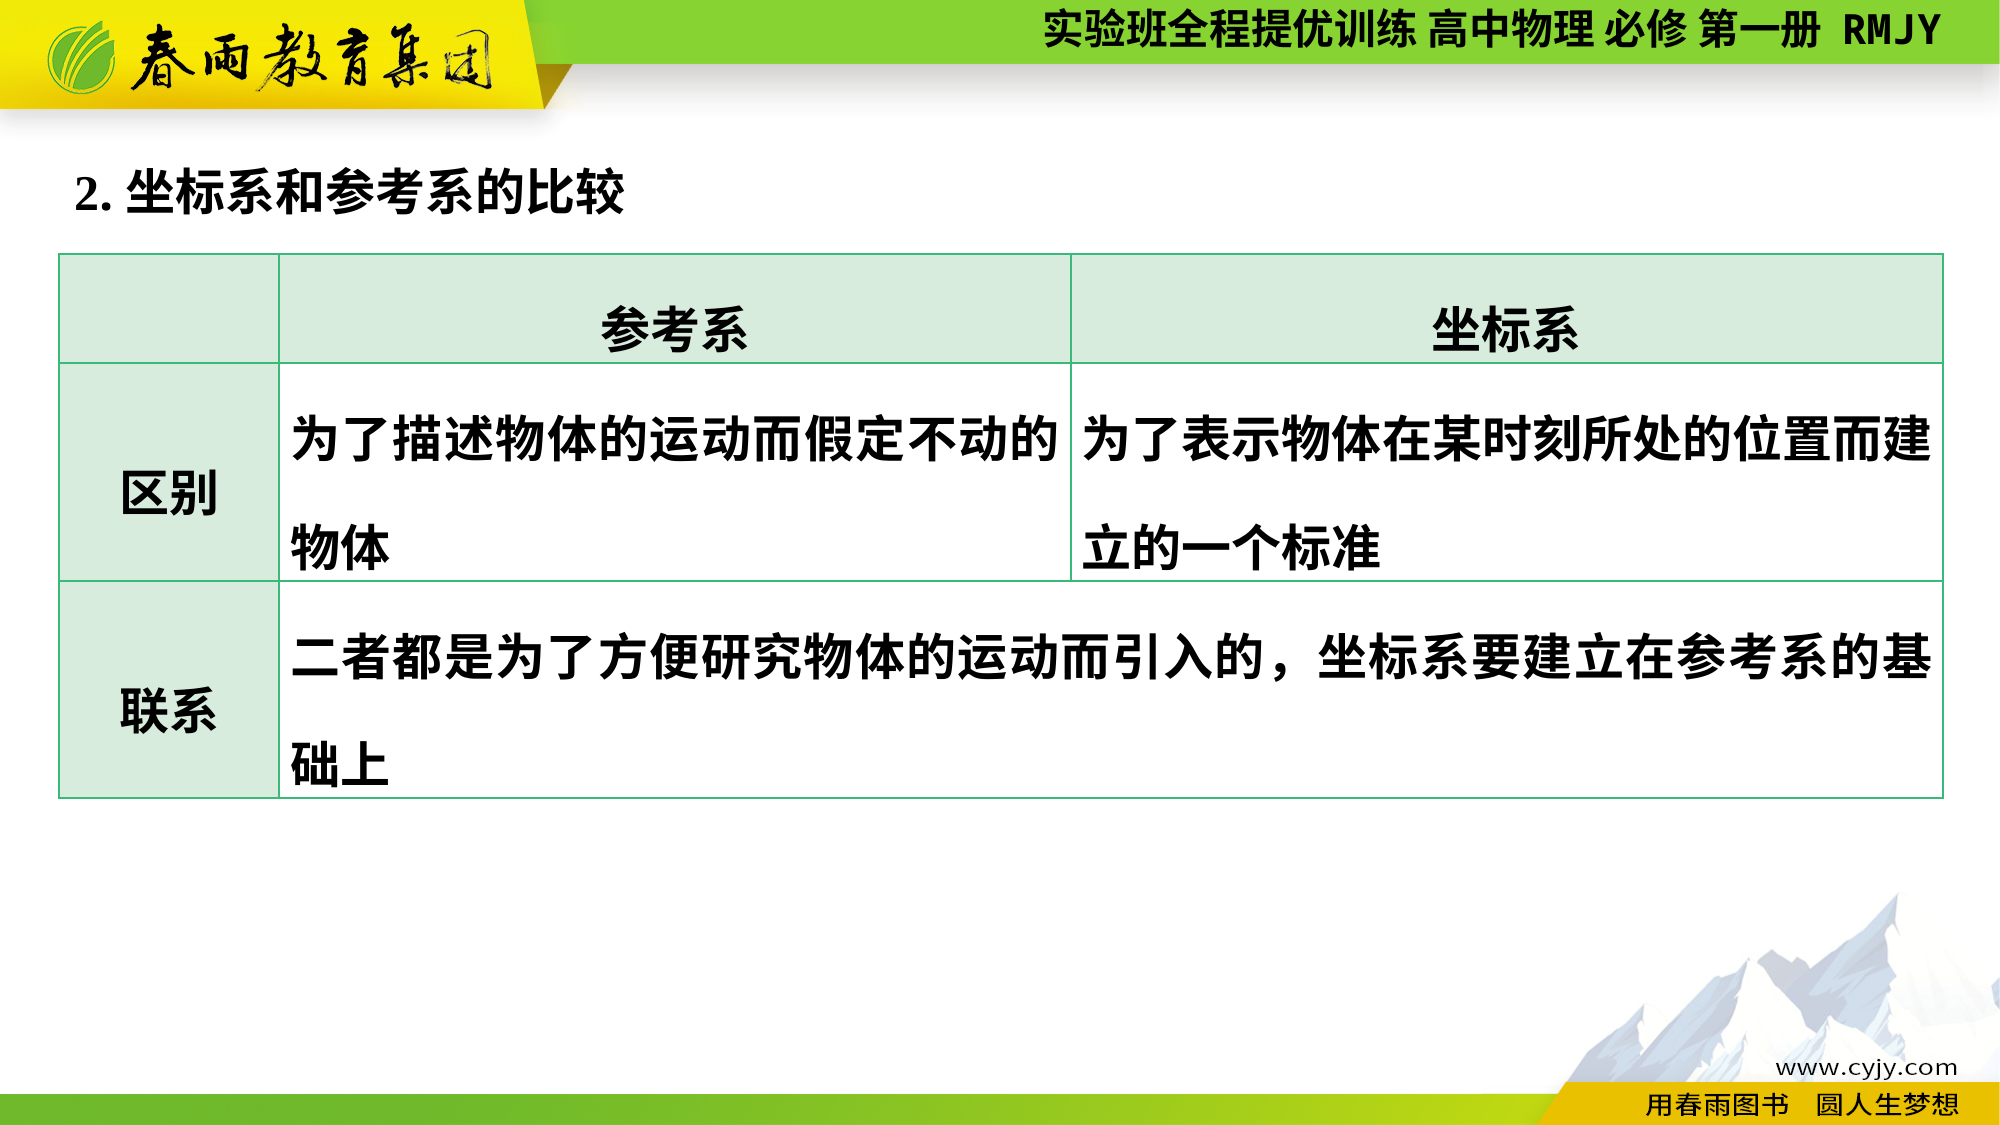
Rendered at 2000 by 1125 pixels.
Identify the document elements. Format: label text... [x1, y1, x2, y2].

table_cell 联系 [60, 582, 278, 797]
table_cell 为了表示物体在某时刻所处的位置而建立的一个标准 [1072, 364, 1942, 580]
table_header 参考系 [280, 255, 1070, 362]
list 2.坐标系和参考系的比较 [59, 122, 1944, 217]
table_cell 为了描述物体的运动而假定不动的物体 [280, 364, 1070, 580]
table_cell 区别 [60, 364, 278, 580]
table_header 坐标系 [1072, 255, 1942, 362]
table_header [60, 255, 278, 362]
picture [0, 0, 2000, 1125]
table_cell 二者都是为了方便研究物体的运动而引入的，坐标系要建立在参考系的基础上 [280, 582, 1942, 797]
